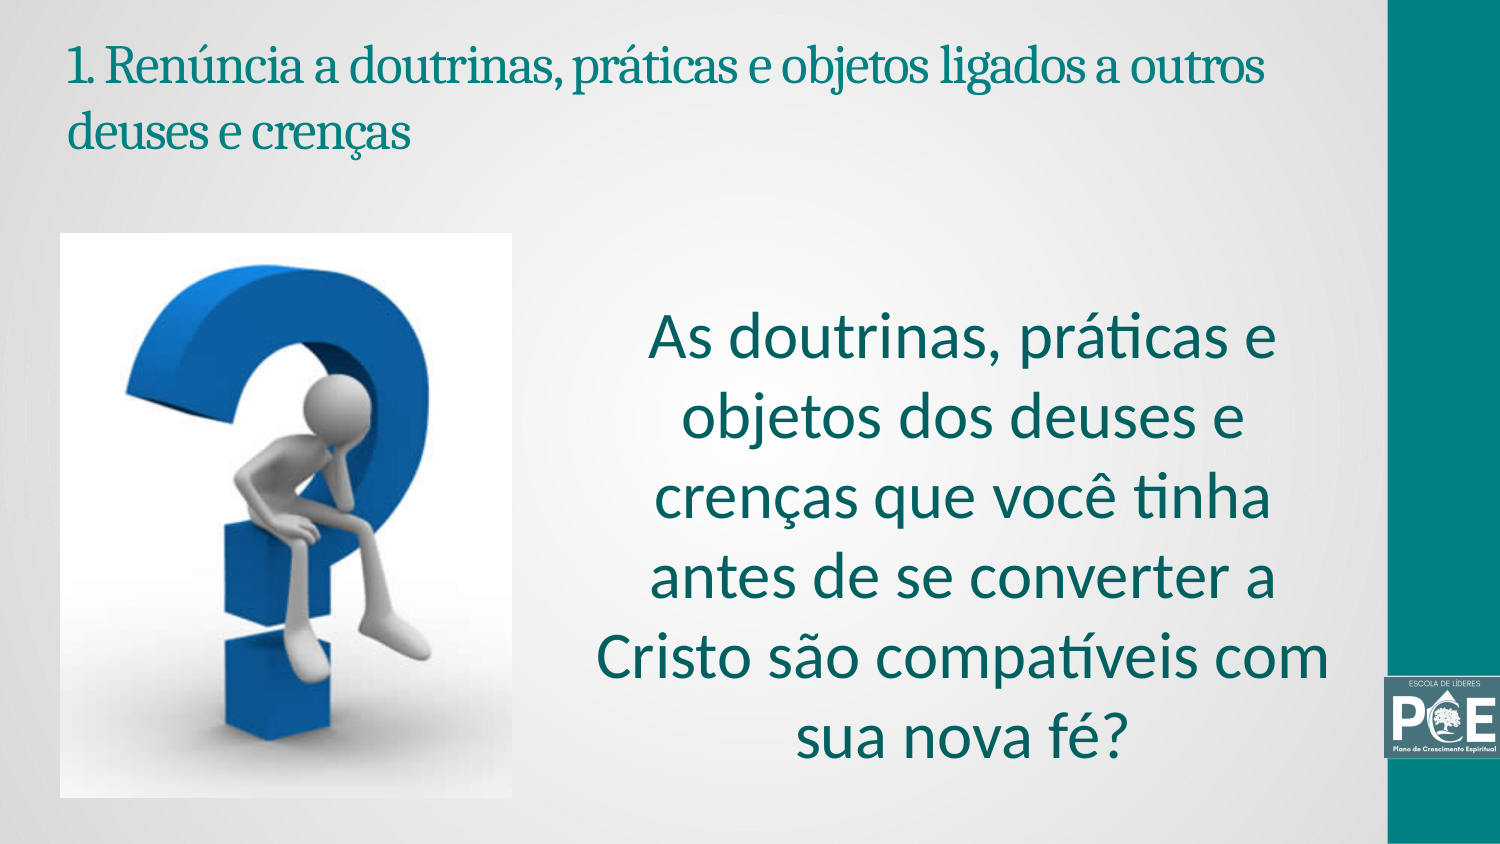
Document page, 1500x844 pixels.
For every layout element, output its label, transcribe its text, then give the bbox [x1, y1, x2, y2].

text_box As doutrinas, práticas e objetos dos deuses e crenças que você tinha antes de se converter a Cristo são compatíveis com sua nova fé? [586, 284, 1342, 779]
title 1. Renúncia a doutrinas, práticas e objetos ligados a outros deuses e crenças [59, 20, 1371, 168]
picture [59, 233, 512, 798]
picture [1384, 676, 1500, 758]
